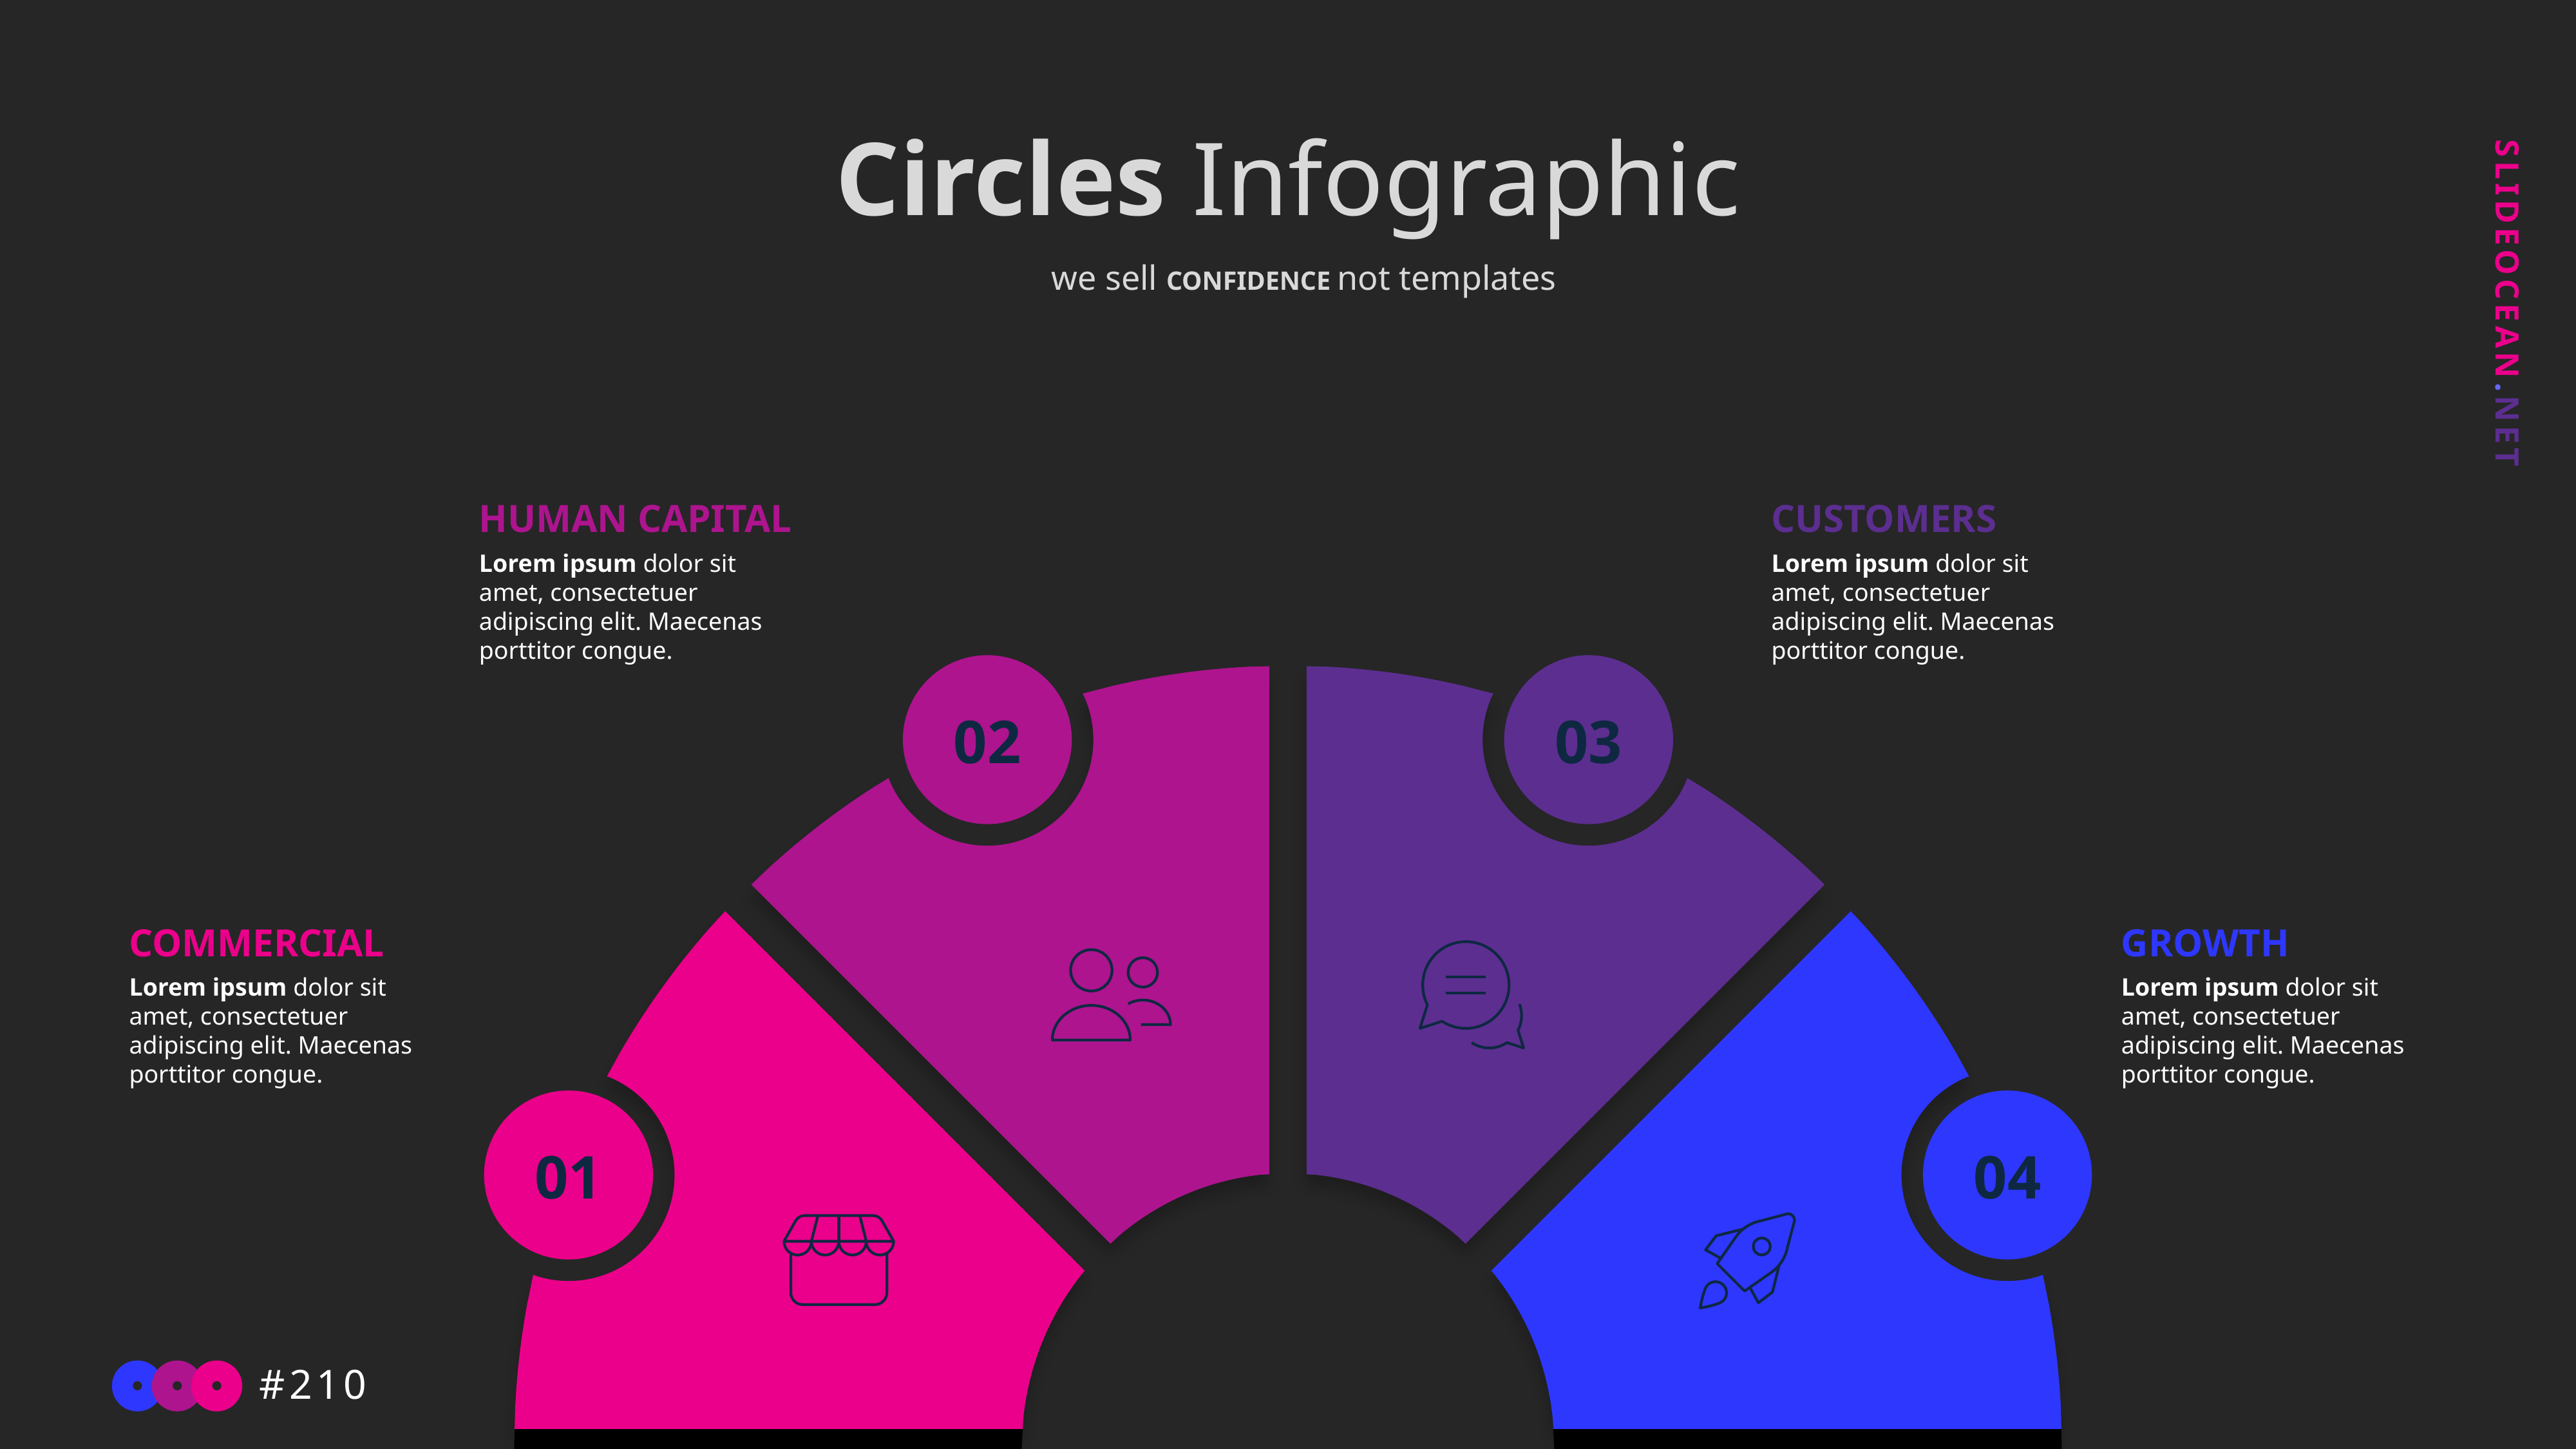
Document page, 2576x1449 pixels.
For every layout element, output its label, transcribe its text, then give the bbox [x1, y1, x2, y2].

text_box Circles Infographic [826, 110, 1750, 241]
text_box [2111, 913, 2457, 1065]
text_box [1472, 1004, 1524, 1048]
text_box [119, 913, 465, 1065]
text_box [1305, 665, 1826, 1245]
text_box [1052, 1005, 1131, 1040]
text_box [513, 909, 1086, 1428]
text_box [784, 1215, 894, 1305]
text_box we sell CONFIDENCE not templates [1041, 251, 1566, 301]
text_box [1128, 999, 1171, 1025]
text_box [469, 489, 815, 641]
text_box [1490, 909, 2063, 1428]
text_box [1705, 1213, 1795, 1303]
text_box 03 [1503, 654, 1674, 826]
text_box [1761, 489, 2107, 641]
text_box 04 [1922, 1089, 2093, 1261]
text_box [1419, 942, 1510, 1028]
text_box [750, 665, 1271, 1245]
text_box #210 [259, 1359, 402, 1408]
text_box [1700, 1282, 1727, 1309]
text_box [1070, 949, 1112, 991]
text_box 02 [902, 654, 1073, 826]
text_box [1128, 958, 1158, 987]
text_box 01 [483, 1089, 654, 1261]
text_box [513, 1428, 2063, 1449]
